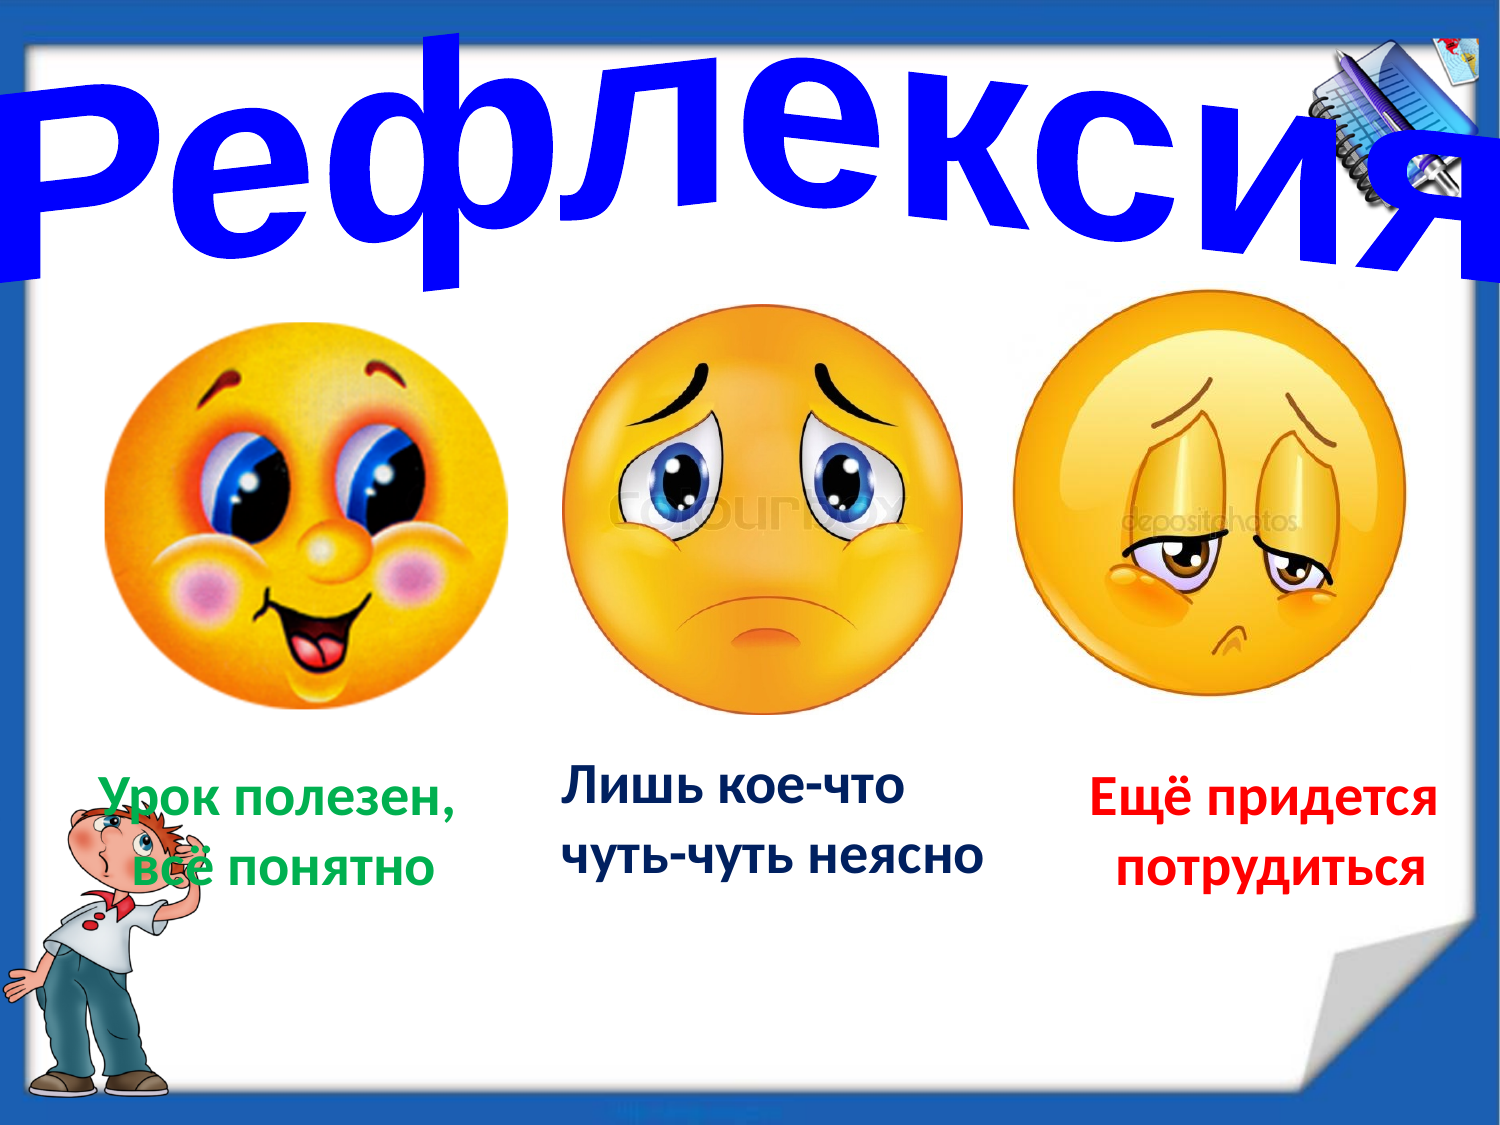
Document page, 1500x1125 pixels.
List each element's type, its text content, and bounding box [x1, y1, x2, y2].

text_box Урок полезен, всё понятно [84, 749, 485, 905]
picture [0, 0, 1500, 1125]
text_box Лишь кое-что чуть-чуть неясно [547, 738, 1001, 893]
text_box Ещё придется потрудиться [1074, 749, 1468, 905]
